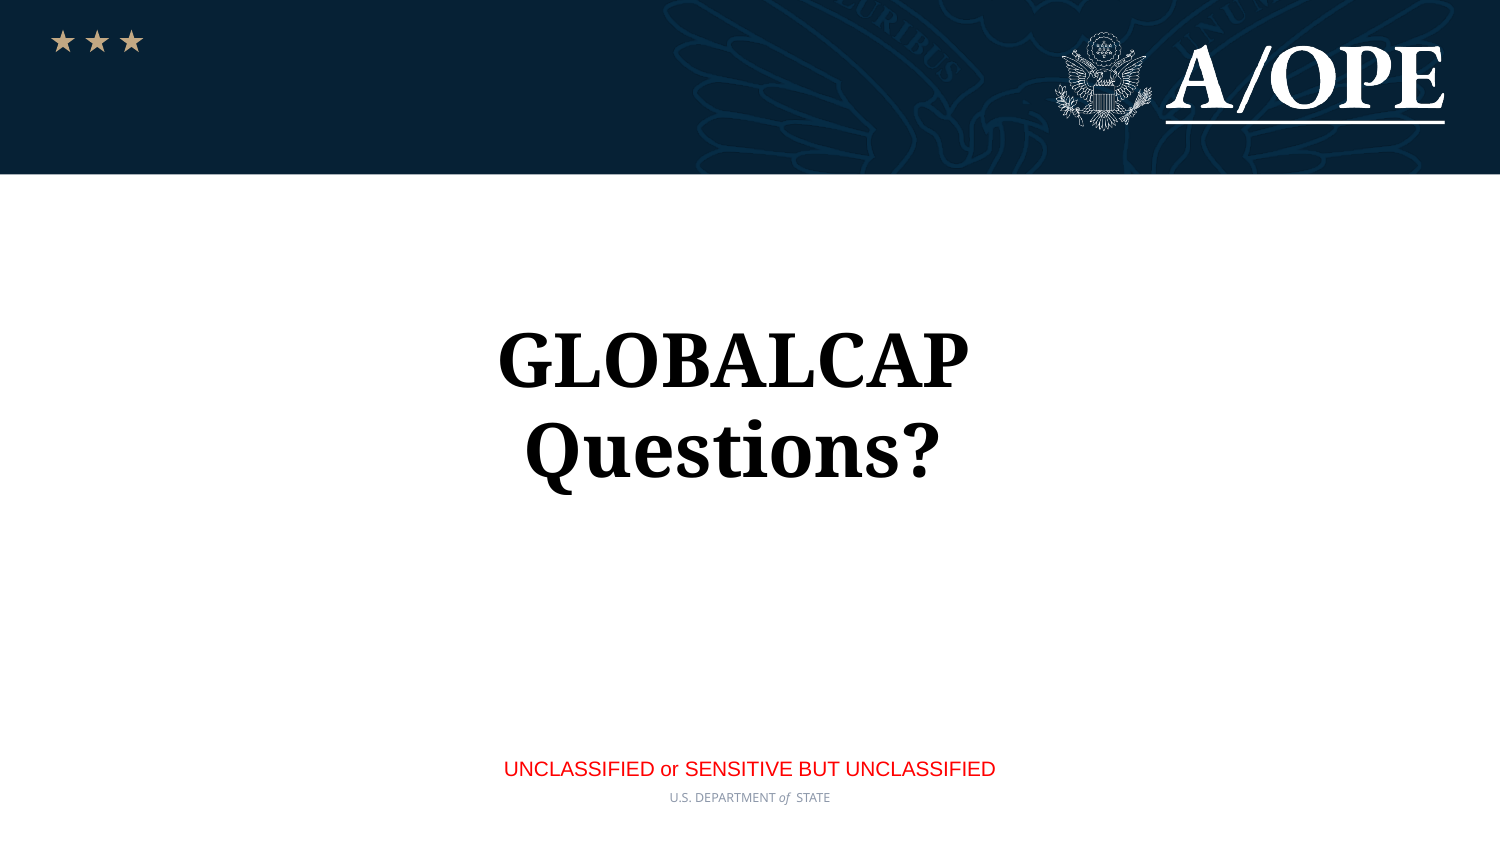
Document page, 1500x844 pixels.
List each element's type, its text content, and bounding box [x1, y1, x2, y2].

text_box UNCLASSIFIED or SENSITIVE BUT UNCLASSIFIED [489, 747, 1011, 788]
title GLOBALCAP Questions? [211, 67, 1256, 739]
picture [587, 0, 1500, 174]
